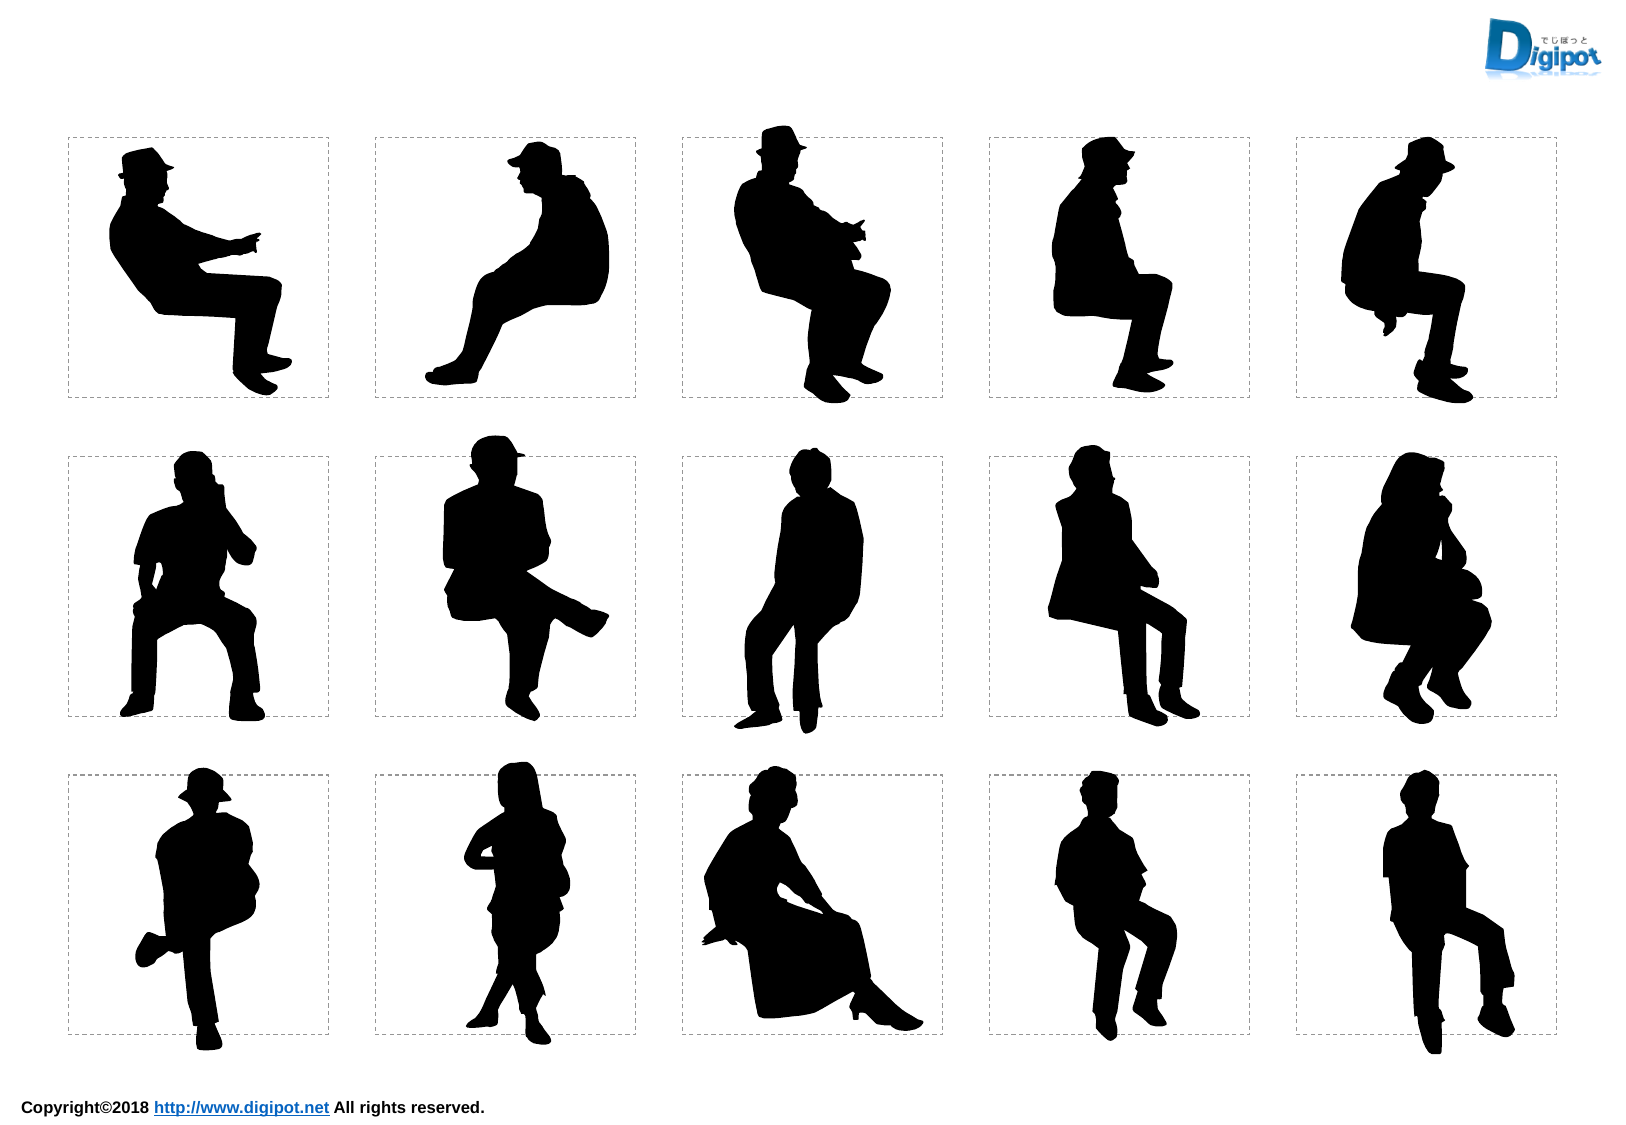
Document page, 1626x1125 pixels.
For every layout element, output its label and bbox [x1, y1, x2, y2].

text_box [1054, 770, 1178, 1041]
text_box [464, 761, 571, 1045]
text_box [425, 141, 610, 386]
text_box [701, 766, 924, 1031]
text_box [442, 435, 610, 722]
text_box [109, 147, 292, 396]
text_box [1051, 136, 1174, 393]
text_box [135, 767, 260, 1051]
text_box [734, 125, 891, 404]
text_box [734, 447, 864, 734]
text_box [1350, 452, 1492, 724]
text_box [120, 451, 265, 722]
text_box [1383, 769, 1515, 1055]
text_box [1341, 136, 1474, 404]
text_box [1047, 445, 1201, 727]
picture [1485, 18, 1602, 82]
